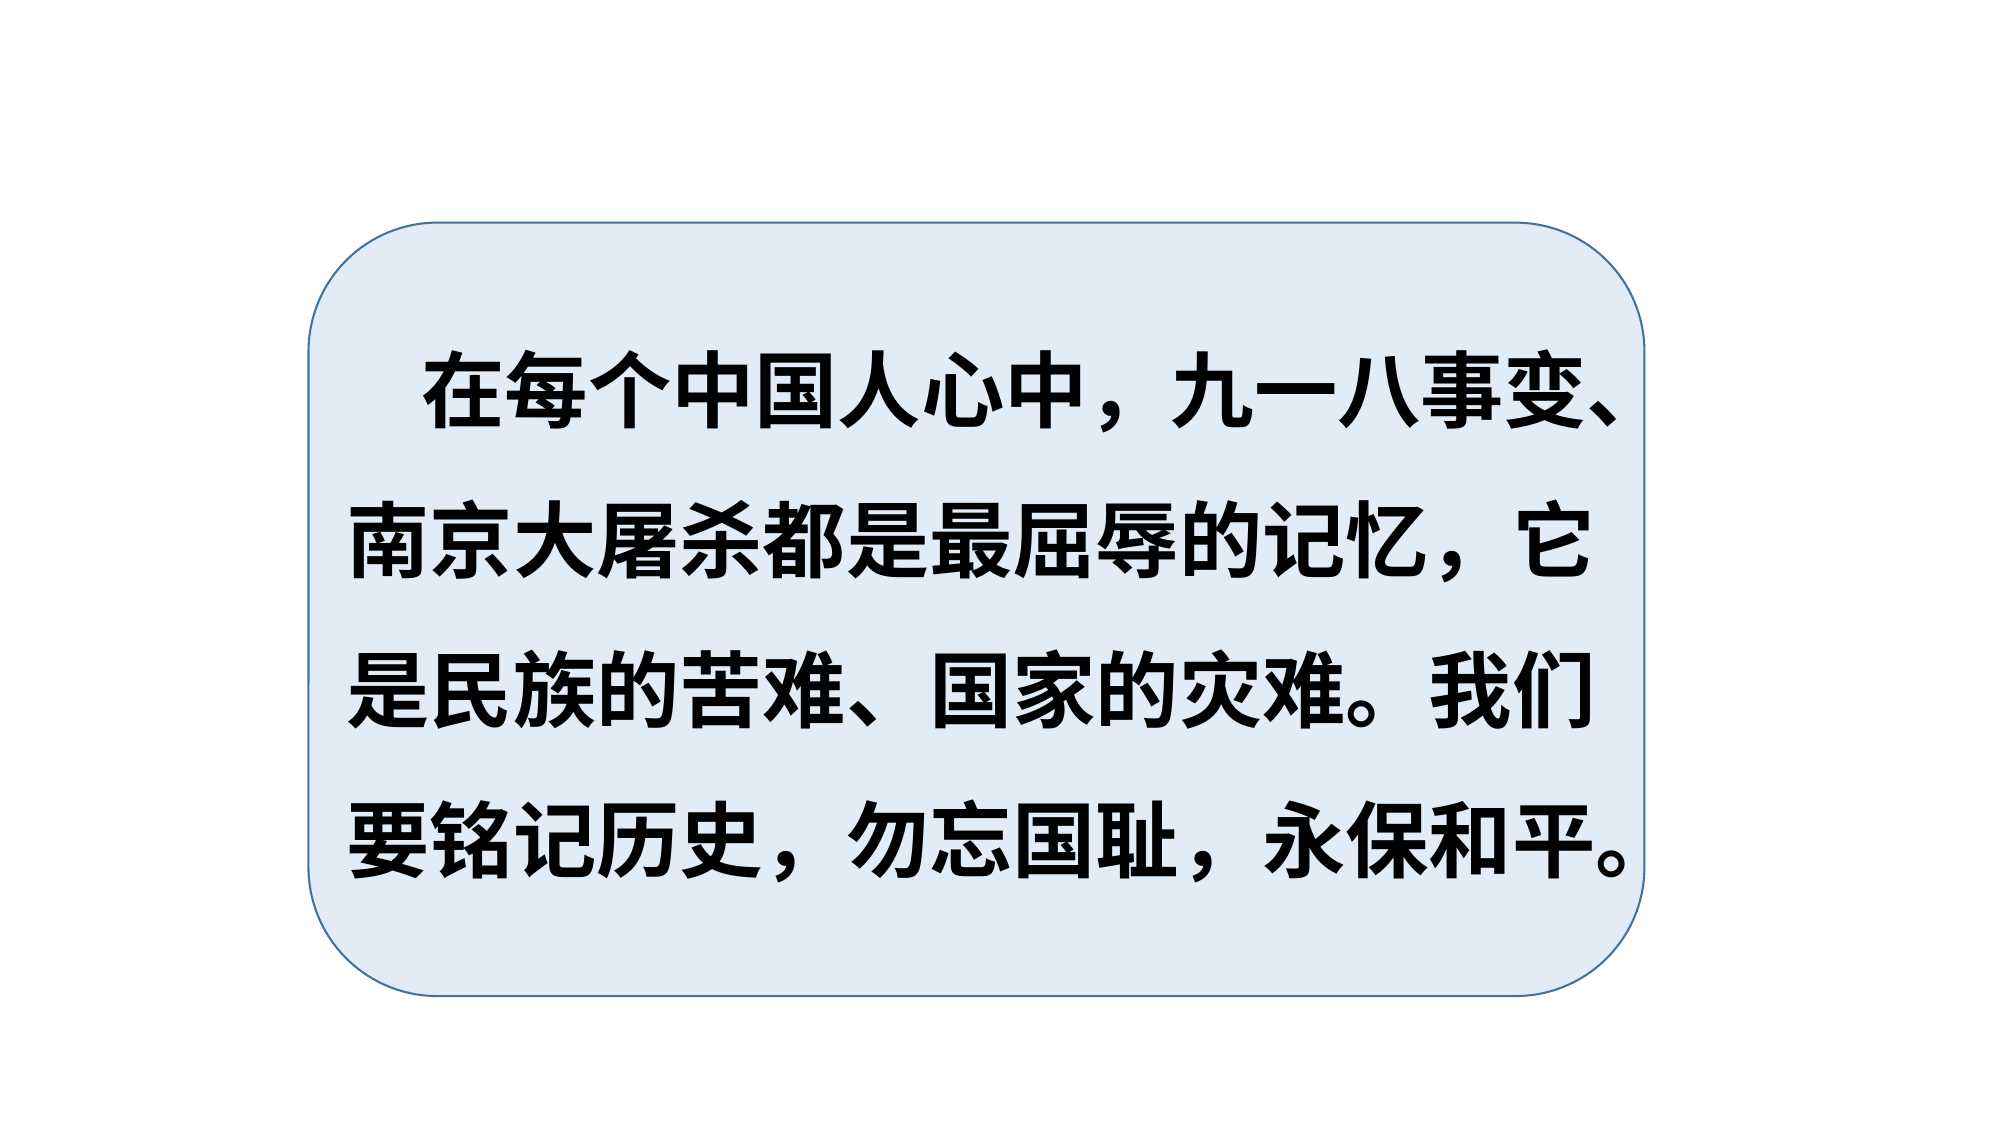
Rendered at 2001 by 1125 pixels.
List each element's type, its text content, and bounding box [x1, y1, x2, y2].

text_box [1586, 245, 1651, 411]
text_box 在每个中国人心中，九一八事变、南京大屠杀都是最屈辱的记忆，它是民族的苦难、国家的灾难。我们要铭记历史，勿忘国耻，永保和平。 [331, 281, 1621, 896]
text_box [343, 222, 1586, 281]
text_box [307, 262, 1646, 998]
text_box [1621, 411, 1626, 497]
